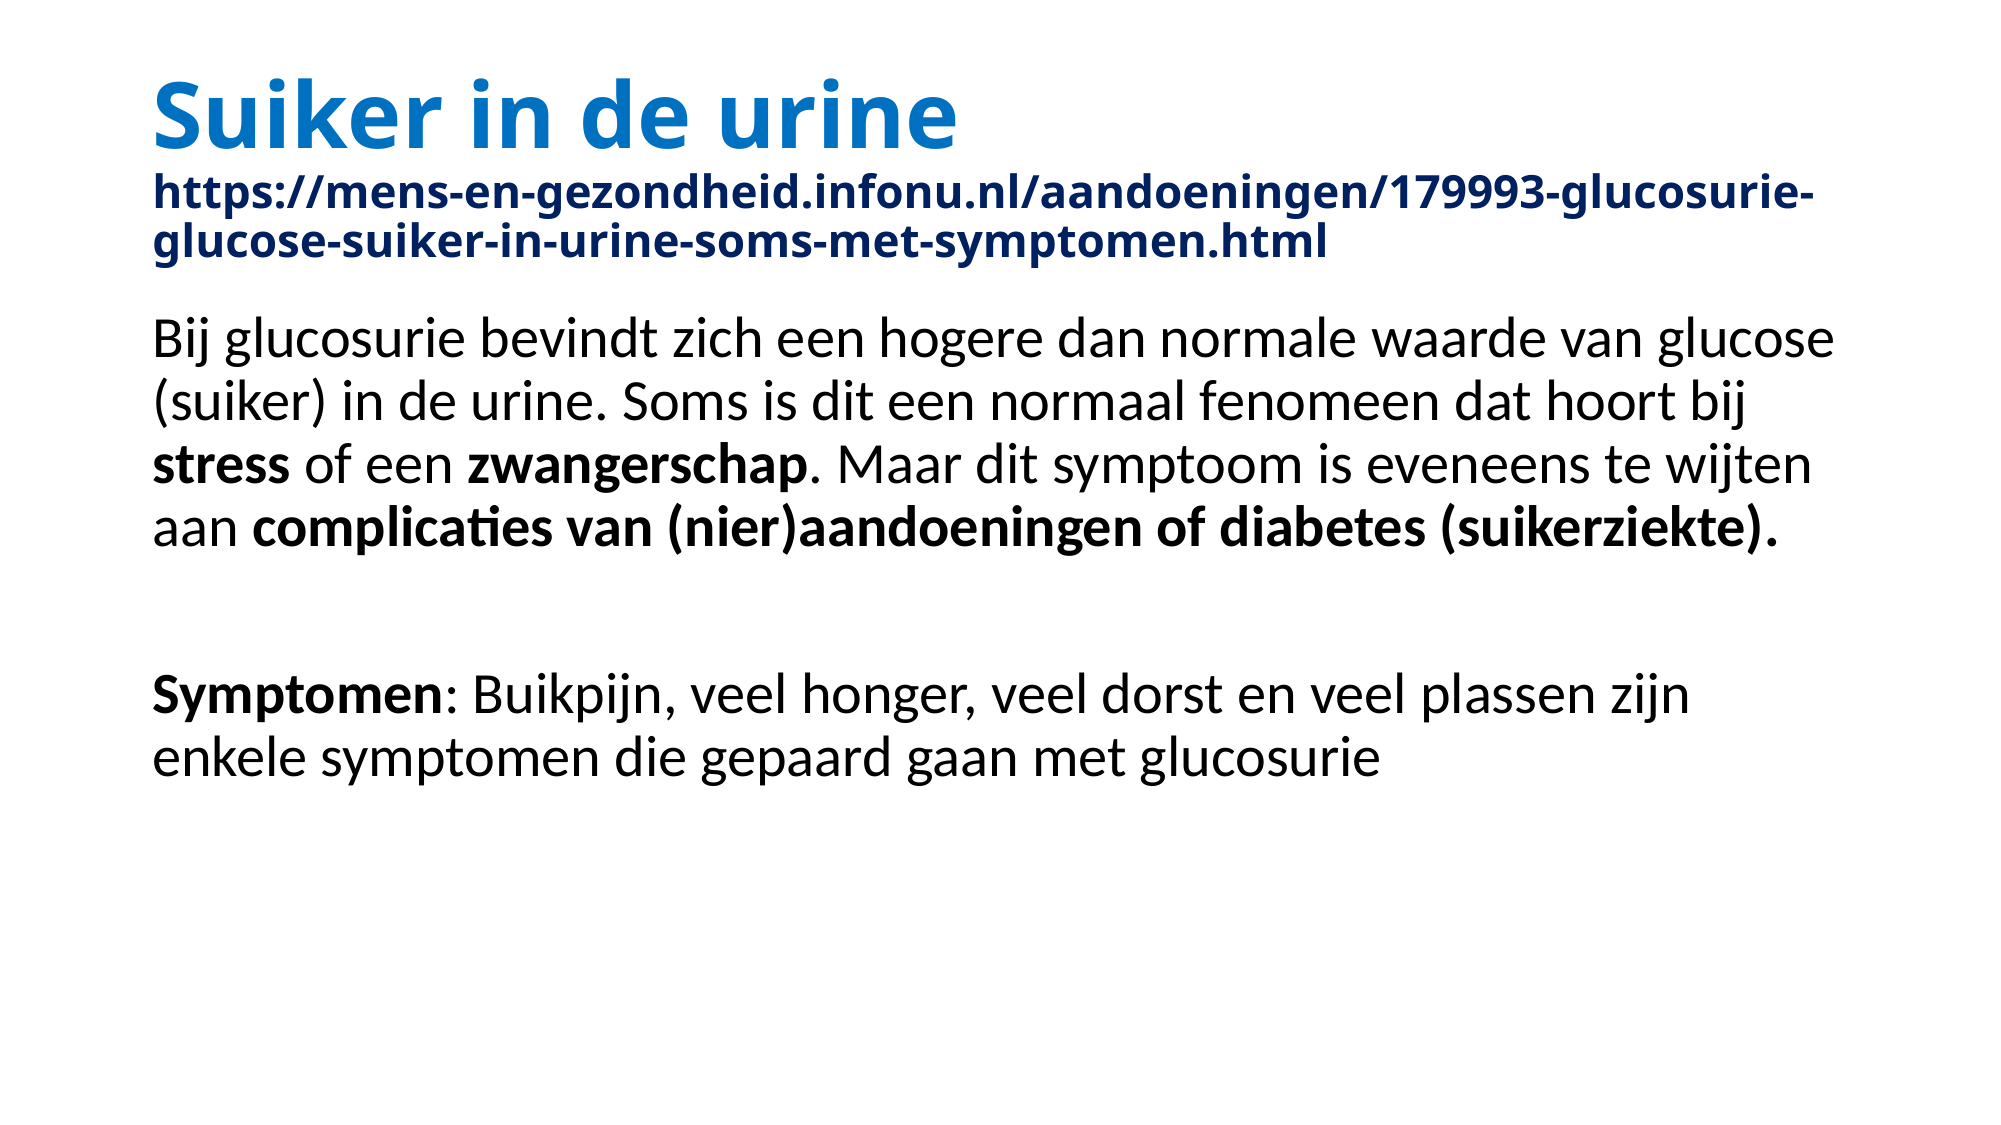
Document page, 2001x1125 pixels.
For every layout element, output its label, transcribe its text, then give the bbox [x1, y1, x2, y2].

list Bij glucosurie bevindt zich een hogere dan normale waarde van glucose (suiker) in de urine. Soms is dit een normaal fenomeen dat hoort bij stress of een zwangerschap. Maar dit symptoom is eveneens te wijten aan complicaties van (nier)aandoeningen of diabetes (suikerziekte). Symptomen: Buikpijn, veel honger, veel dorst en veel plassen zijn enkele symptomen die gepaard gaan met glucosurie [137, 299, 1863, 1014]
title Suiker in de urine https://mens-en-gezondheid.infonu.nl/aandoeningen/179993-glucosurie-glucose-suiker-in-urine-soms-met-symptomen.html [137, 59, 1863, 278]
